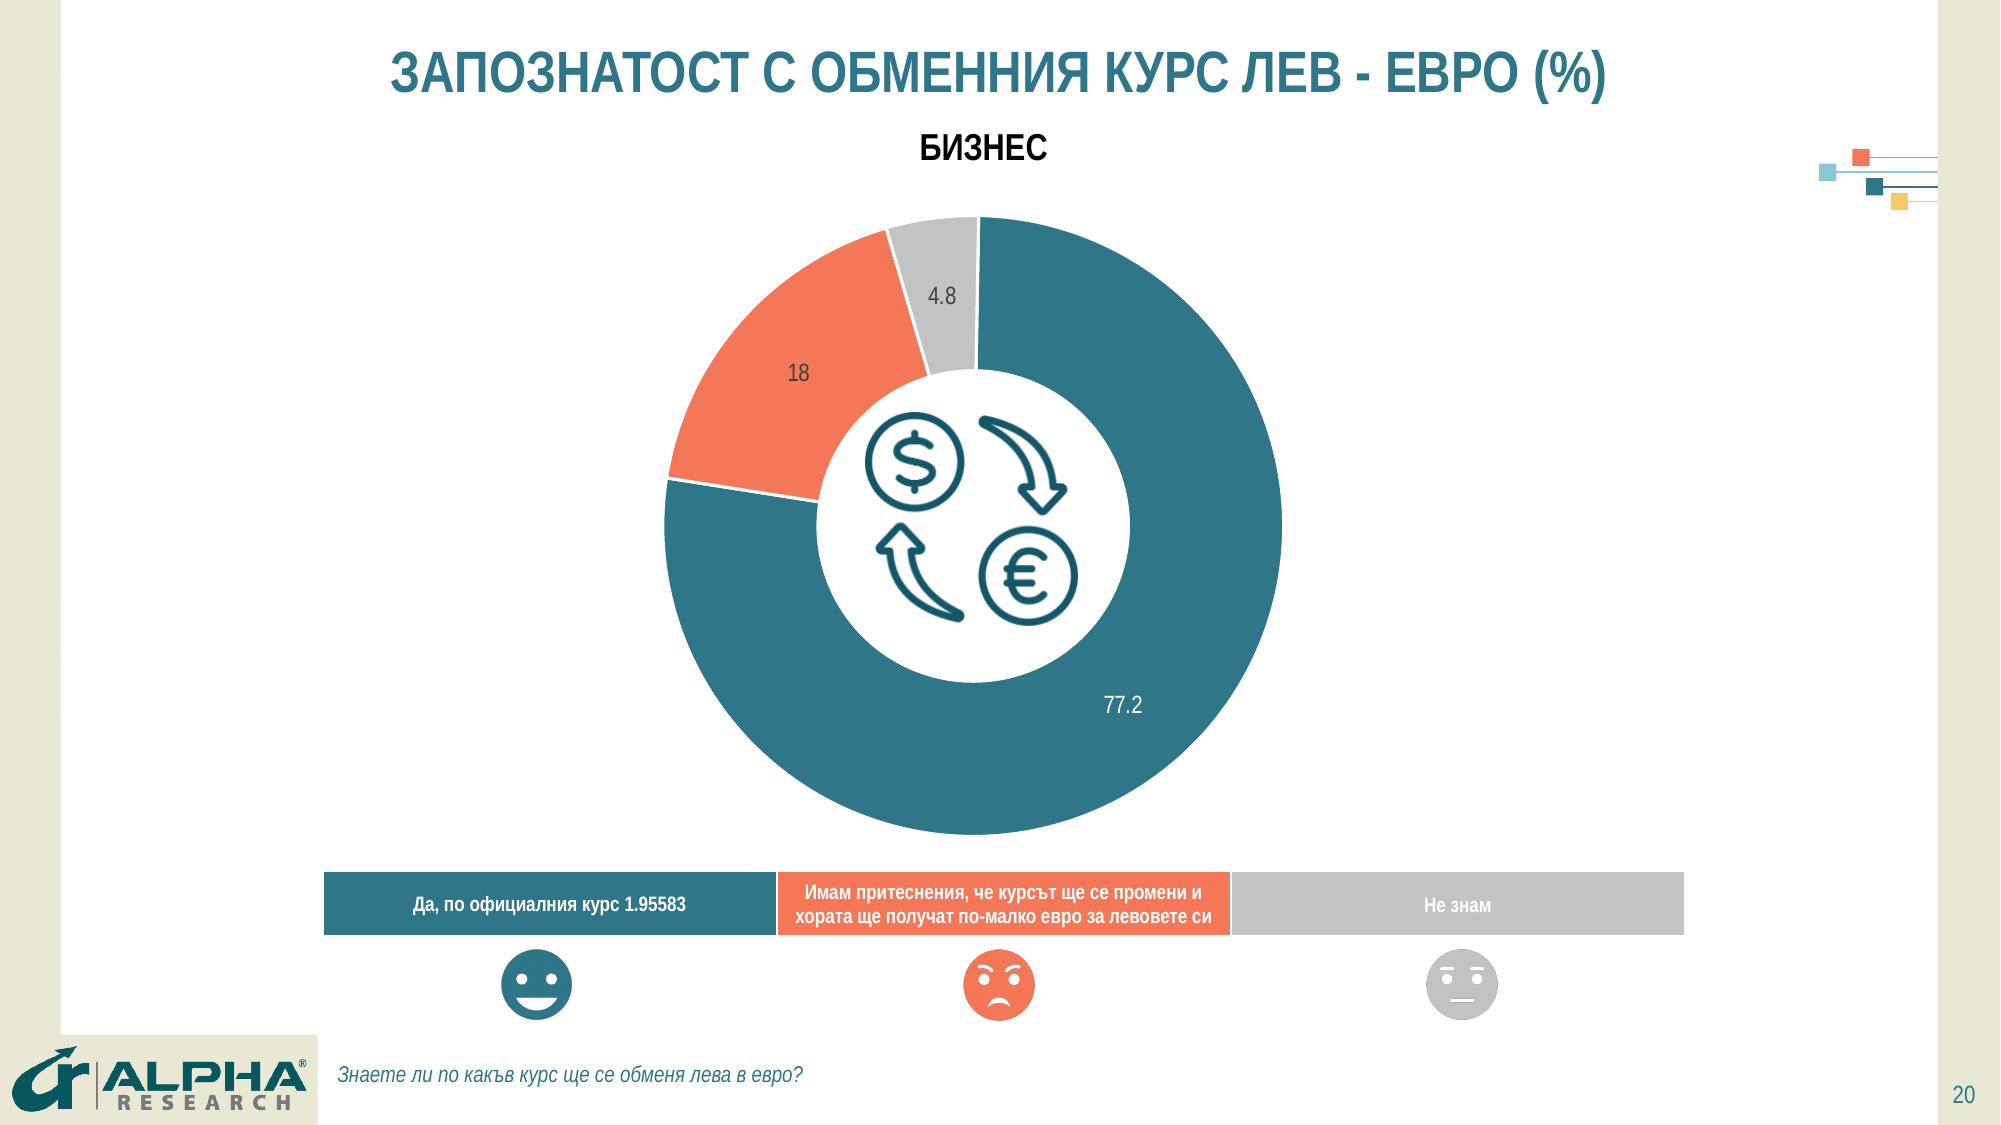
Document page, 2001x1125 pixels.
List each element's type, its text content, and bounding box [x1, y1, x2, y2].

picture [12, 1046, 307, 1112]
chart [81, 205, 1887, 1021]
list Знаете ли по какъв курс ще се обменя лева в евро? [322, 1055, 1891, 1121]
slide_number 20 [1923, 1063, 1991, 1124]
picture [954, 940, 1044, 1030]
picture [1417, 940, 1507, 1029]
title ЗАПОЗНАТОСТ С ОБМЕННИЯ КУРС ЛЕВ - ЕВРО (%) [75, 12, 1924, 135]
text_box БИЗНЕС [675, 115, 1293, 176]
picture [492, 940, 581, 1029]
